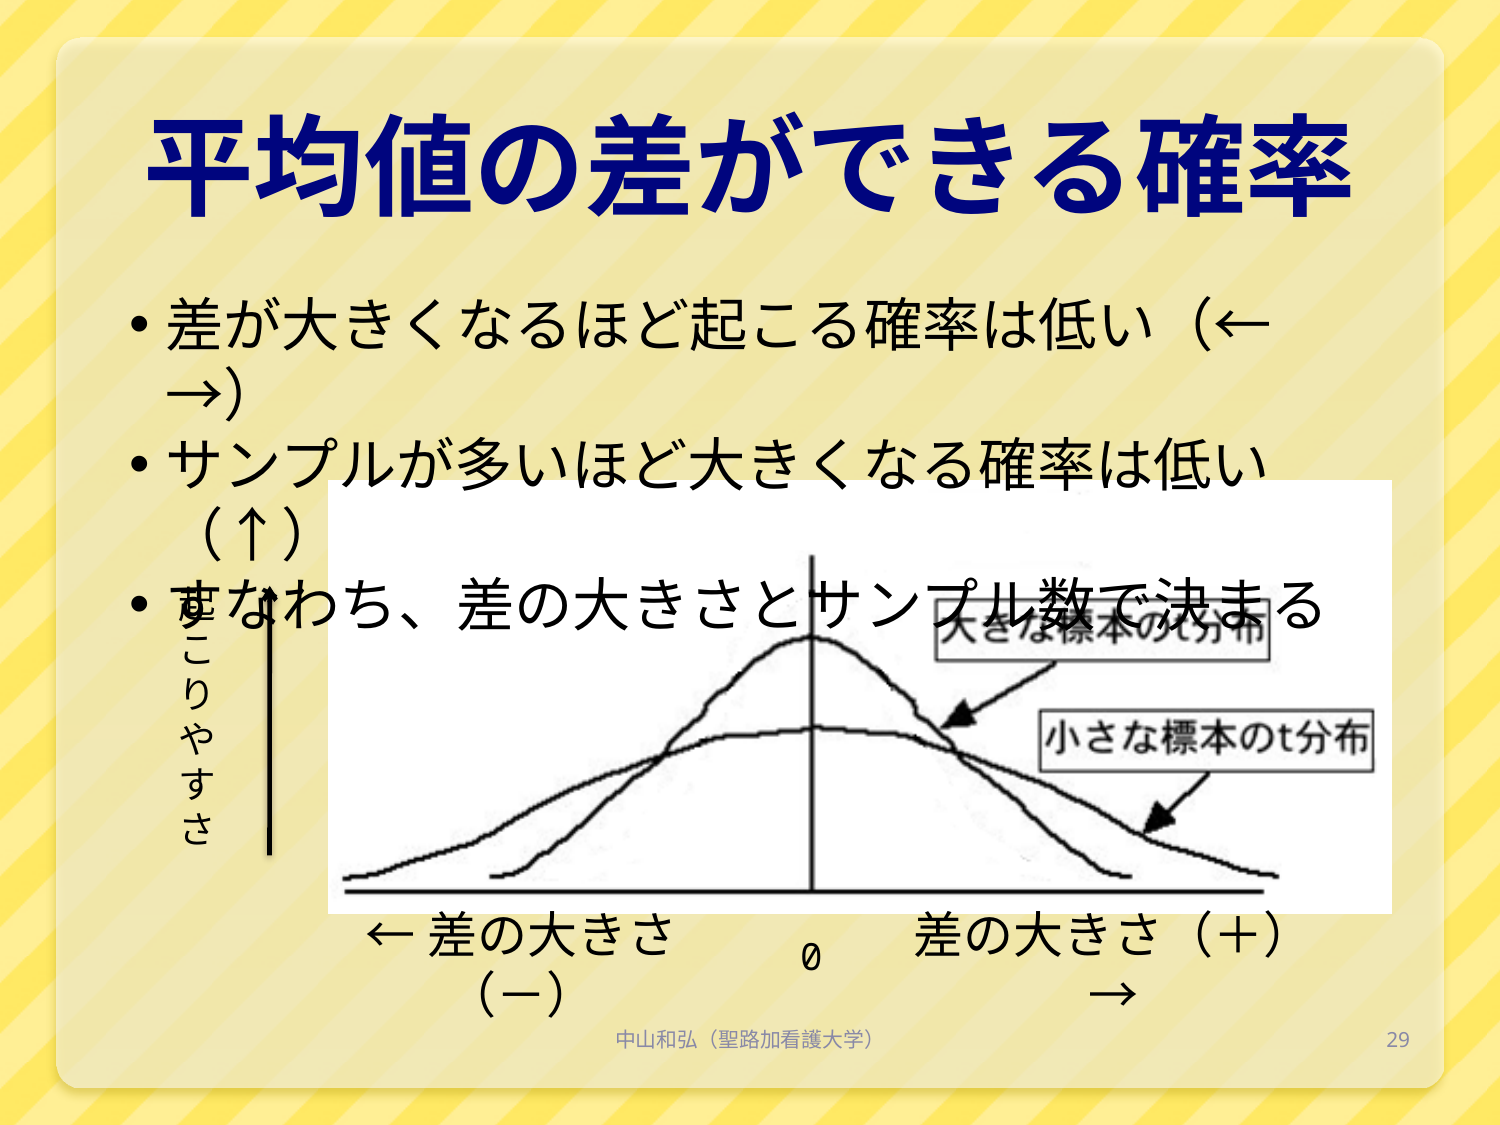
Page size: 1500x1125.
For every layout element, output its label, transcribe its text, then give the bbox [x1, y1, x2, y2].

text_box 差が大きくなるほど起こる確率は低い（←→） サンプルが多いほど大きくなる確率は低い（↑） すなわち、差の大きさとサンプル数で決まる [105, 281, 1360, 716]
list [328, 480, 1392, 915]
text_box 差の大きさ（＋）→ [878, 922, 1348, 1031]
text_box ←差の大きさ（－） [304, 896, 739, 1031]
title 平均値の差ができる確率 [75, 50, 1425, 238]
text_box ｒ2 [0, 0, 1500, 1125]
text_box 起こりやすさ [164, 728, 247, 859]
footer 中山和弘（聖路加看護大学） [512, 1019, 988, 1080]
text_box 起こりやすさ [164, 716, 247, 720]
text_box 0 [785, 925, 856, 986]
slide_number 29 [1074, 1019, 1425, 1080]
